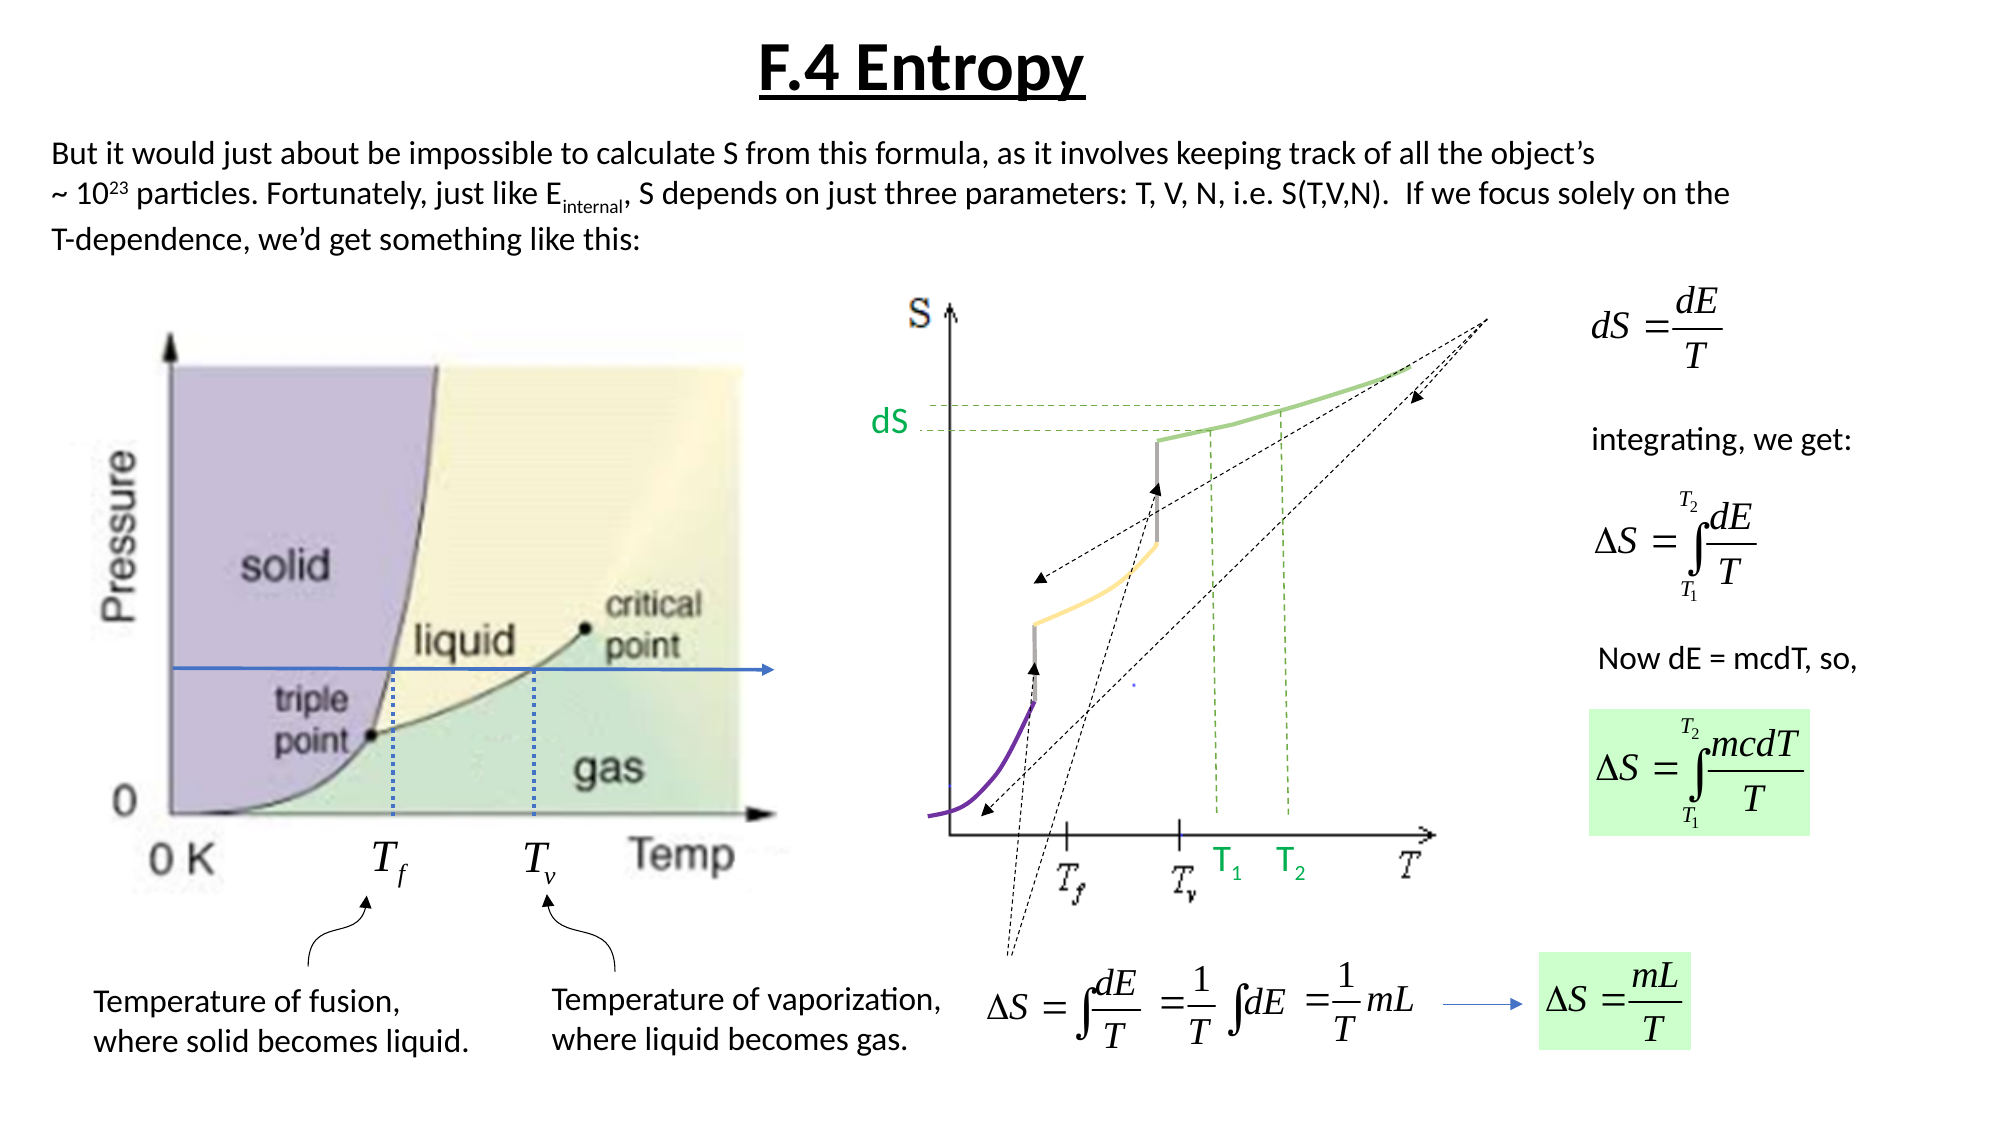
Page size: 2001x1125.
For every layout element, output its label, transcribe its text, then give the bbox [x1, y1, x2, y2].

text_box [1280, 410, 1289, 817]
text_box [366, 826, 420, 898]
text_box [841, 257, 1584, 933]
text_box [1151, 955, 1295, 1053]
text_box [518, 827, 563, 896]
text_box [1585, 276, 1731, 378]
text_box Temperature of fusion, where solid becomes liquid. [78, 971, 486, 1067]
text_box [989, 318, 1488, 783]
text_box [301, 901, 373, 961]
text_box Now dE = mcdT, so, [1584, 628, 1874, 684]
text_box But it would just about be impossible to calculate S from this formula, as it involves keeping track of all the object’s ~ 1023 particles. Fortunately, just like Einternal, S depends on just three parameters: T, V, N, i.e. S(T,V,N). If we focus solely on the T-dependence, we’d get something like this: [36, 124, 1918, 265]
text_box Temperature of vaporization, where liquid becomes gas. [536, 970, 965, 1065]
text_box integrating, we get: [1584, 410, 1868, 465]
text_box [980, 959, 1148, 1058]
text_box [1539, 951, 1691, 1050]
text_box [1587, 482, 1764, 610]
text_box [1210, 430, 1217, 817]
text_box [1589, 709, 1811, 836]
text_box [1296, 318, 1488, 407]
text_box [1296, 951, 1424, 1050]
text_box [63, 292, 841, 915]
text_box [542, 898, 620, 967]
text_box F.4 Entropy [744, 22, 1372, 114]
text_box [1007, 662, 1011, 956]
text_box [1011, 482, 1159, 956]
